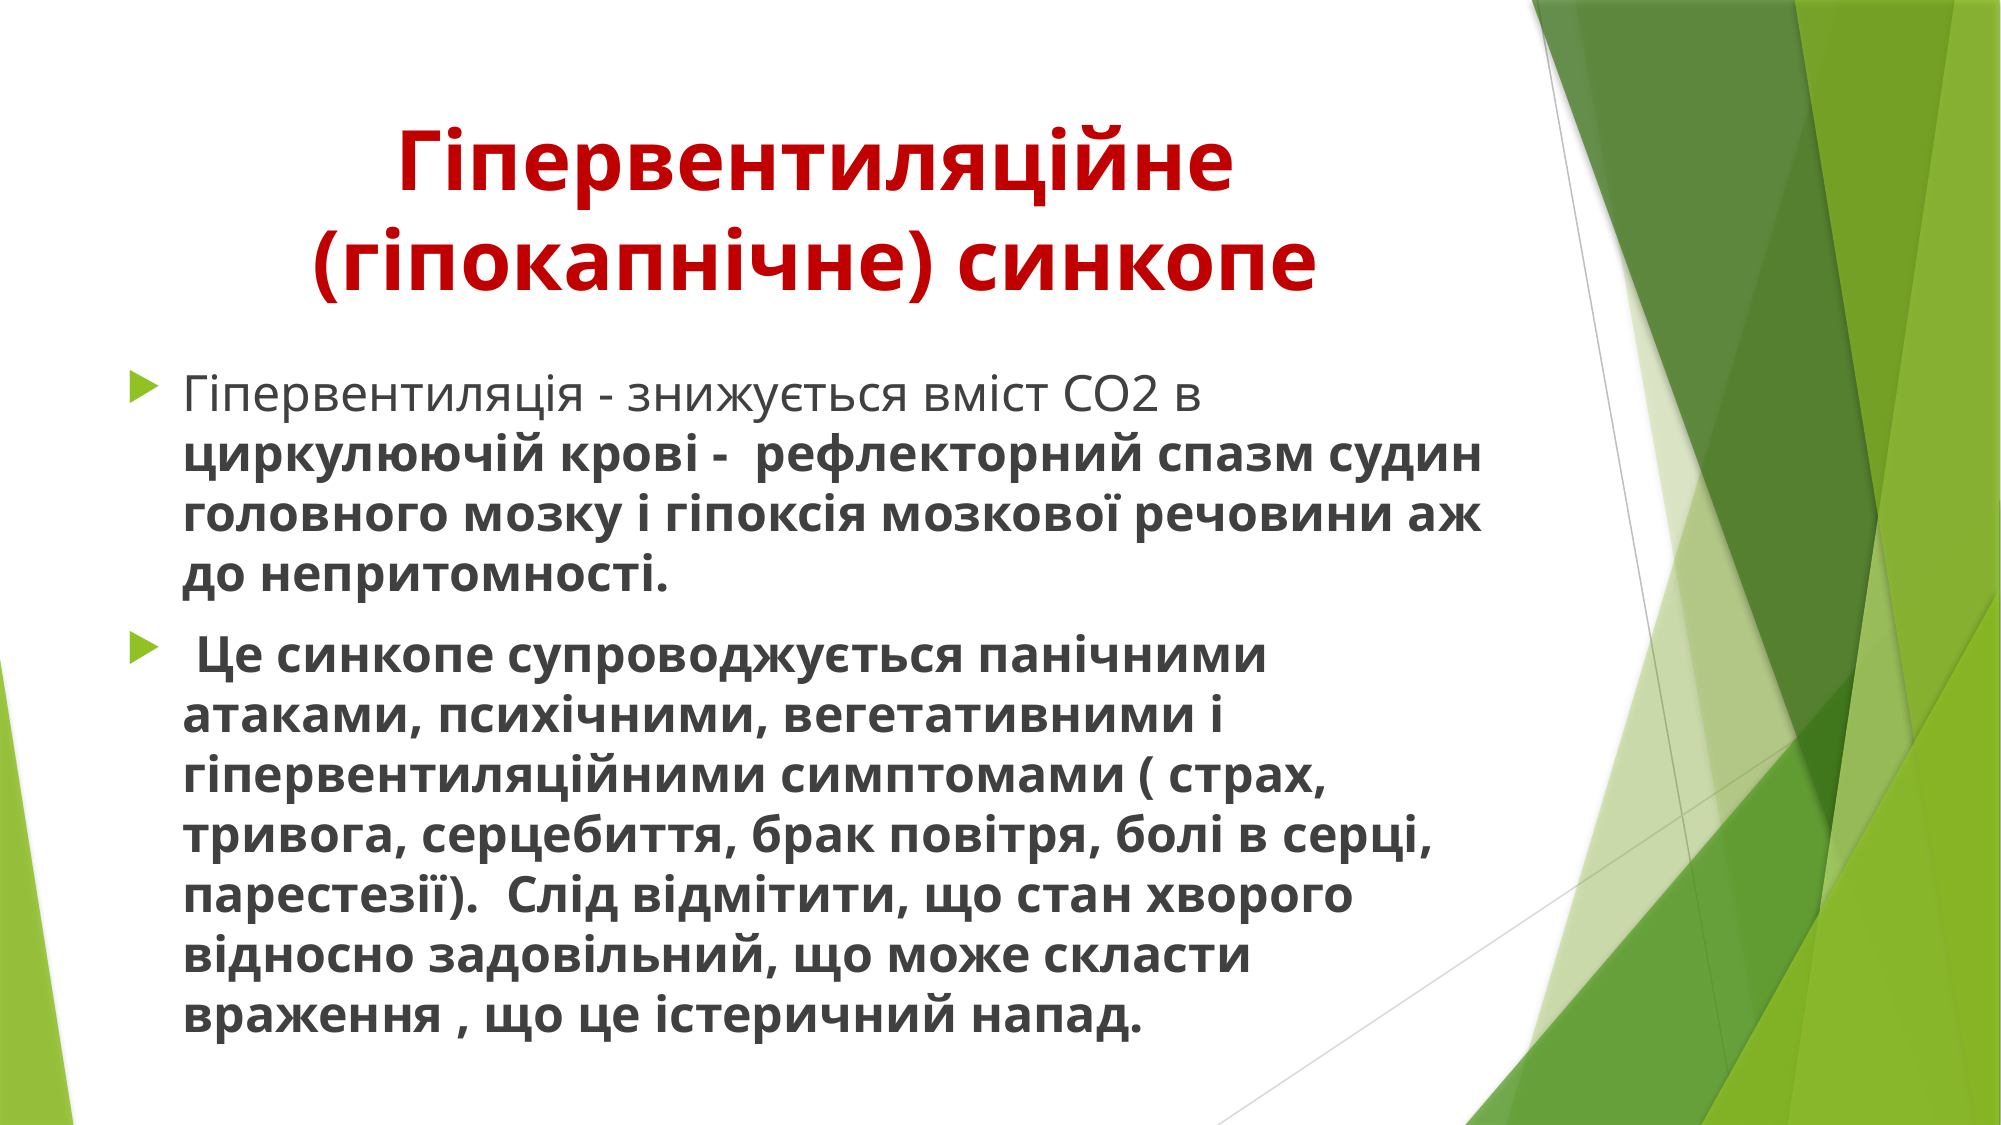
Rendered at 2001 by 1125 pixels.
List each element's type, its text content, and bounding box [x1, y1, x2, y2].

list Гіпервентиляція - знижується вміст СО2 в циркулюючій крові - рефлекторний спазм судин головного мозку і гіпоксія мозкової речовини аж до непритомності. Це синкопе супроводжується панічними атаками, психічними, вегетативними і гіпервентиляційними симптомами ( страх, тривога, серцебиття, брак повітря, болі в серці, парестезії). Слід відмітити, що стан хворого відносно задовільний, що може скласти враження , що це істеричний напад. [111, 354, 1522, 992]
title Гіпервентиляційне (гіпокапнічне) синкопе [111, 99, 1522, 317]
